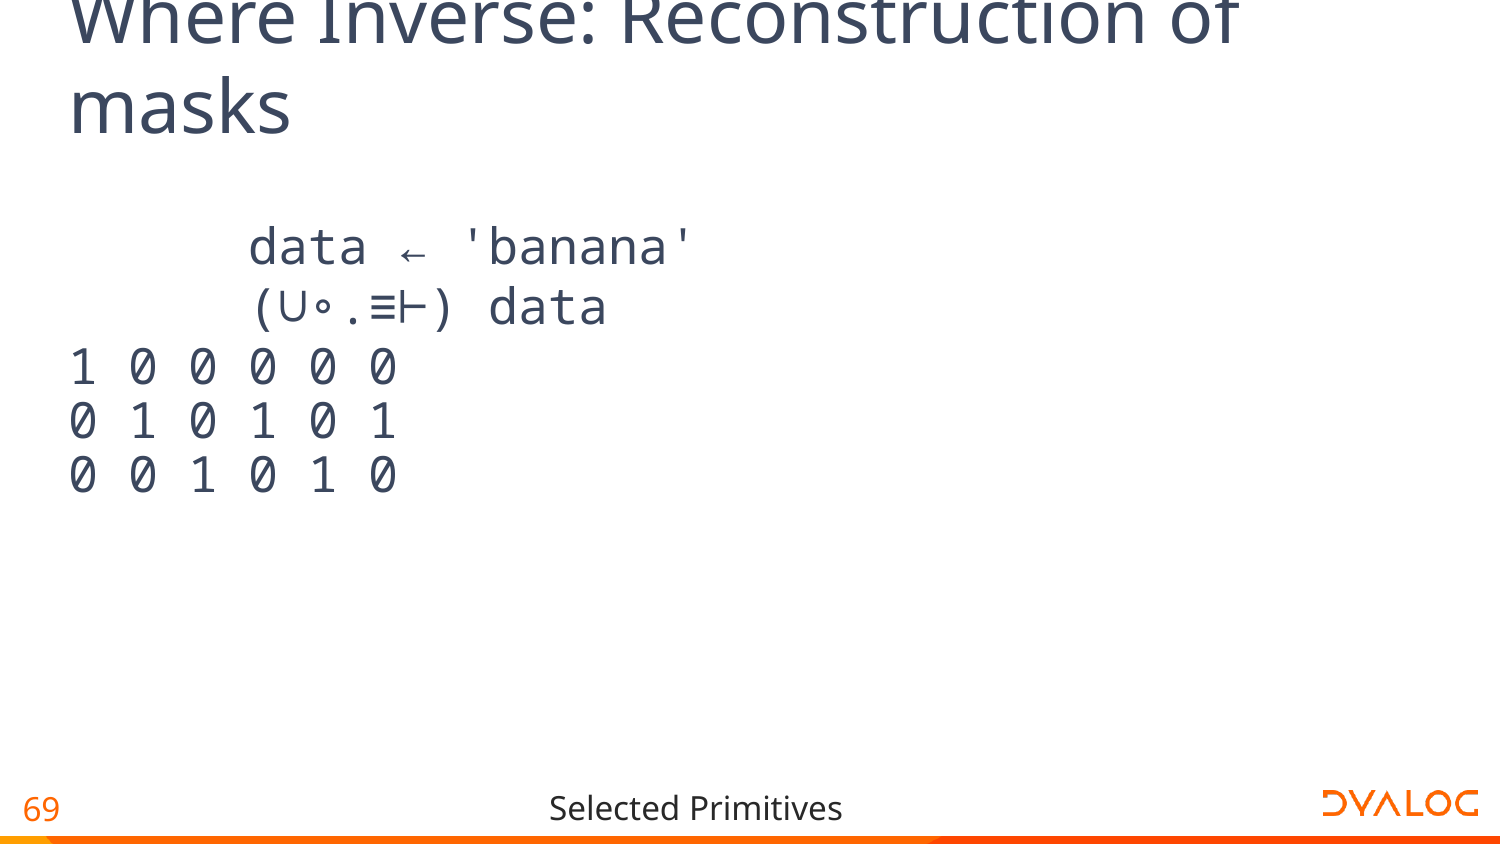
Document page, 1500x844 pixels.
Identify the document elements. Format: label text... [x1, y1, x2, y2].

picture [0, 836, 1500, 844]
list data ← 'banana' (∪∘.≡⊢) data 1 0 0 0 0 0 0 1 0 1 0 1 0 0 1 0 1 0 [53, 207, 1453, 740]
title Where Inverse: Reconstruction of masks [53, 43, 1453, 157]
picture [1323, 790, 1478, 816]
